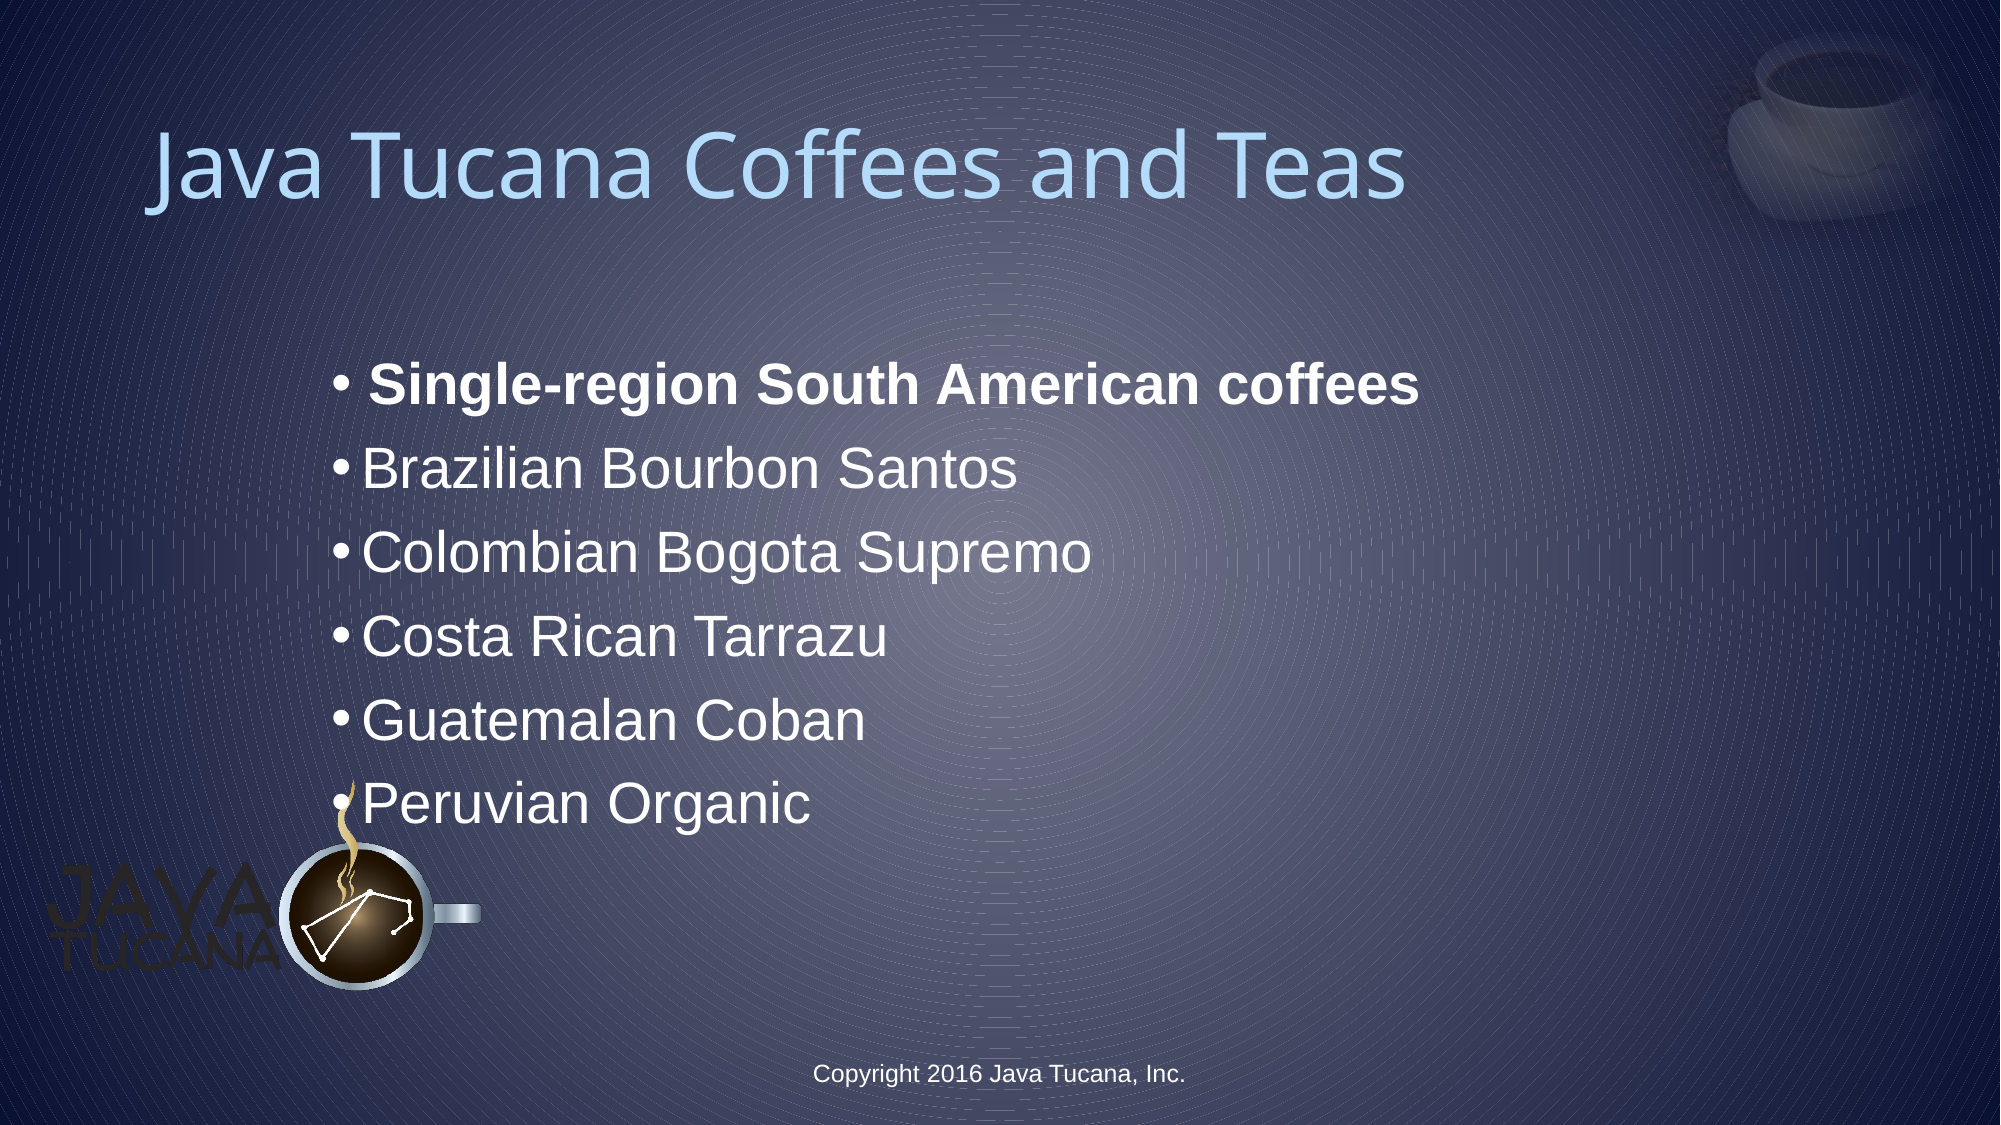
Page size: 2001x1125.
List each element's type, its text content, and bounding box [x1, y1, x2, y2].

list Single-region South American coffees Brazilian Bourbon Santos Colombian Bogota Supremo Costa Rican Tarrazu Guatemalan Coban Peruvian Organic [316, 347, 1694, 1005]
title Java Tucana Coffees and Teas [137, 59, 1863, 278]
footer Copyright 2016 Java Tucana, Inc. [662, 1042, 1338, 1103]
picture [27, 774, 316, 1001]
